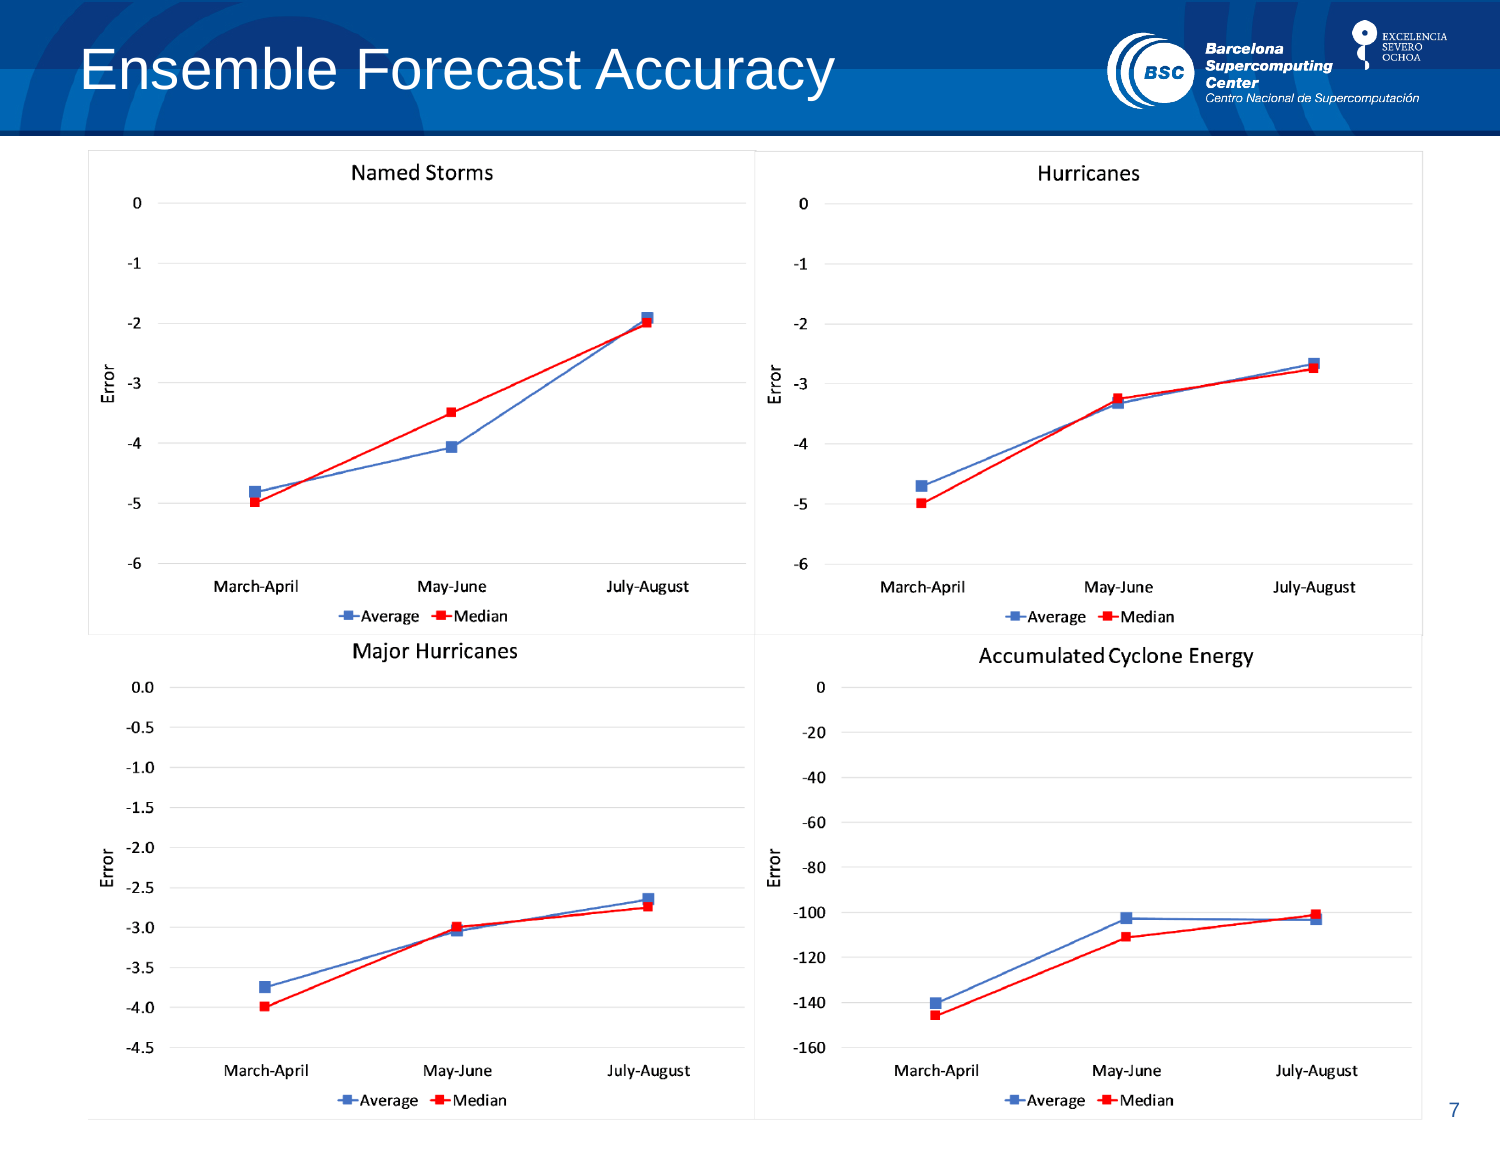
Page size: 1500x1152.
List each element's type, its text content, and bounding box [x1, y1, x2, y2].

picture [88, 150, 1424, 1120]
picture [0, 0, 1500, 136]
title Ensemble Forecast Accuracy [65, 23, 1081, 138]
